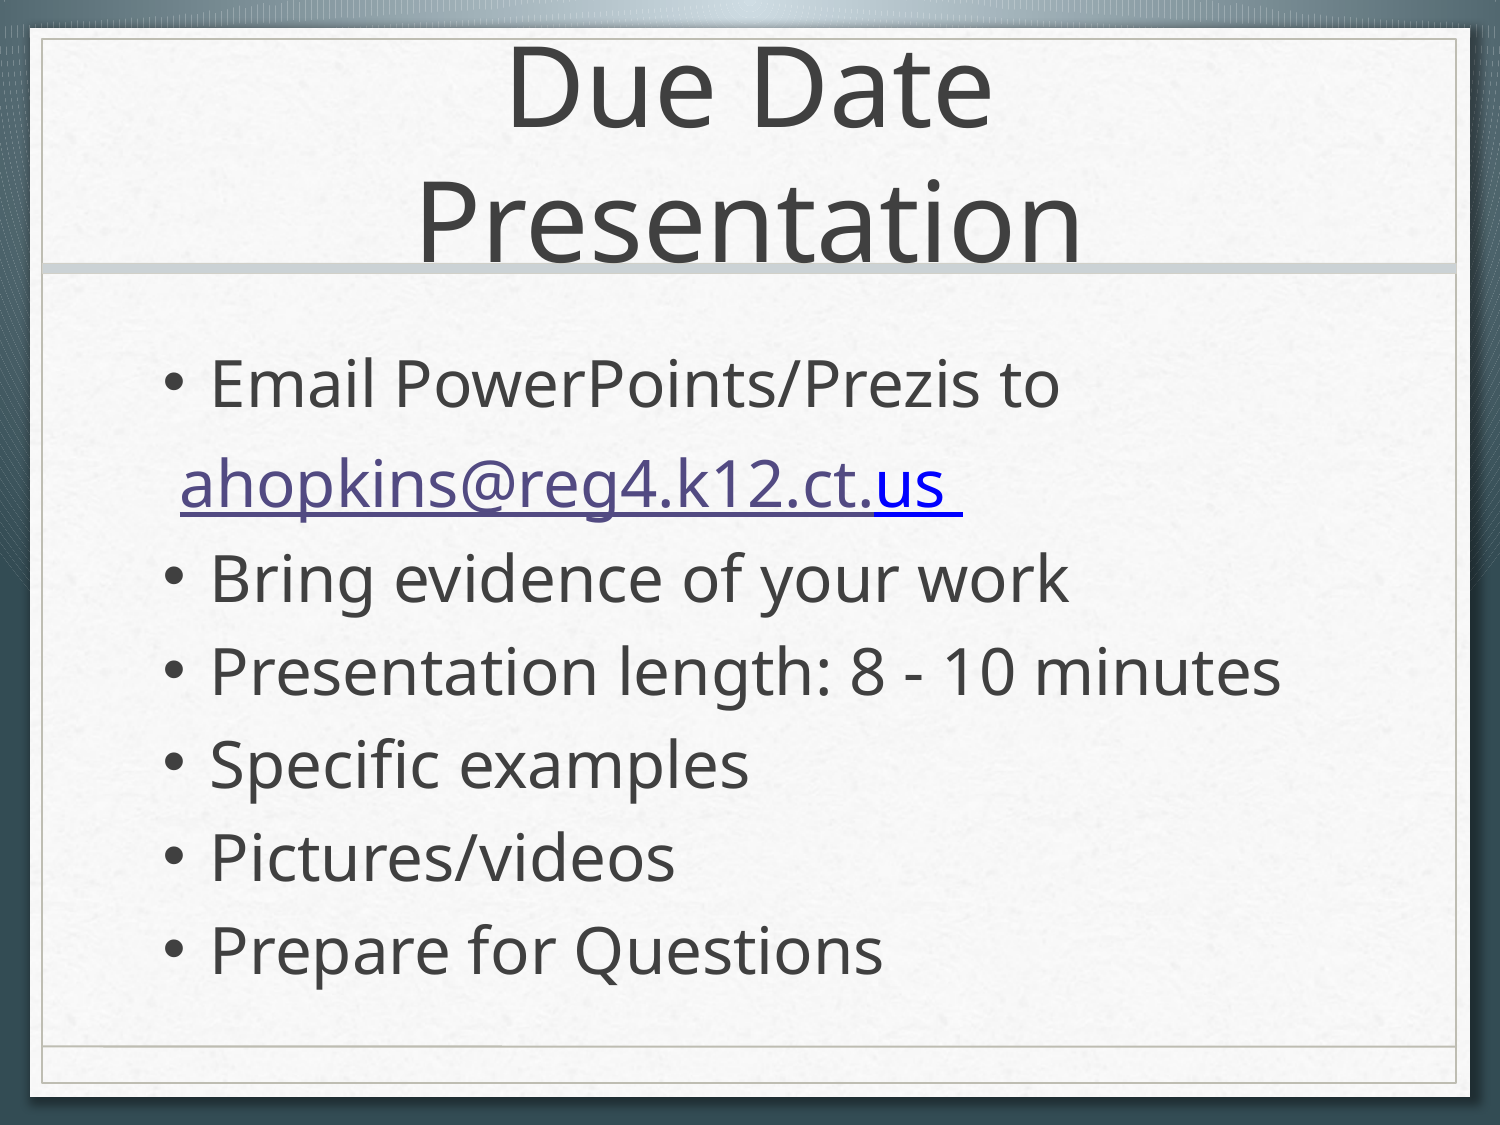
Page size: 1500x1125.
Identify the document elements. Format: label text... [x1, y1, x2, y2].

list Email PowerPoints/Prezis to ahopkins@reg4.k12.ct.us Bring evidence of your work Presentation length: 8 - 10 minutes Specific examples Pictures/videos Prepare for Questions [147, 350, 1353, 995]
title Due Date Presentation [147, 40, 1353, 260]
picture [30, 28, 1470, 1097]
